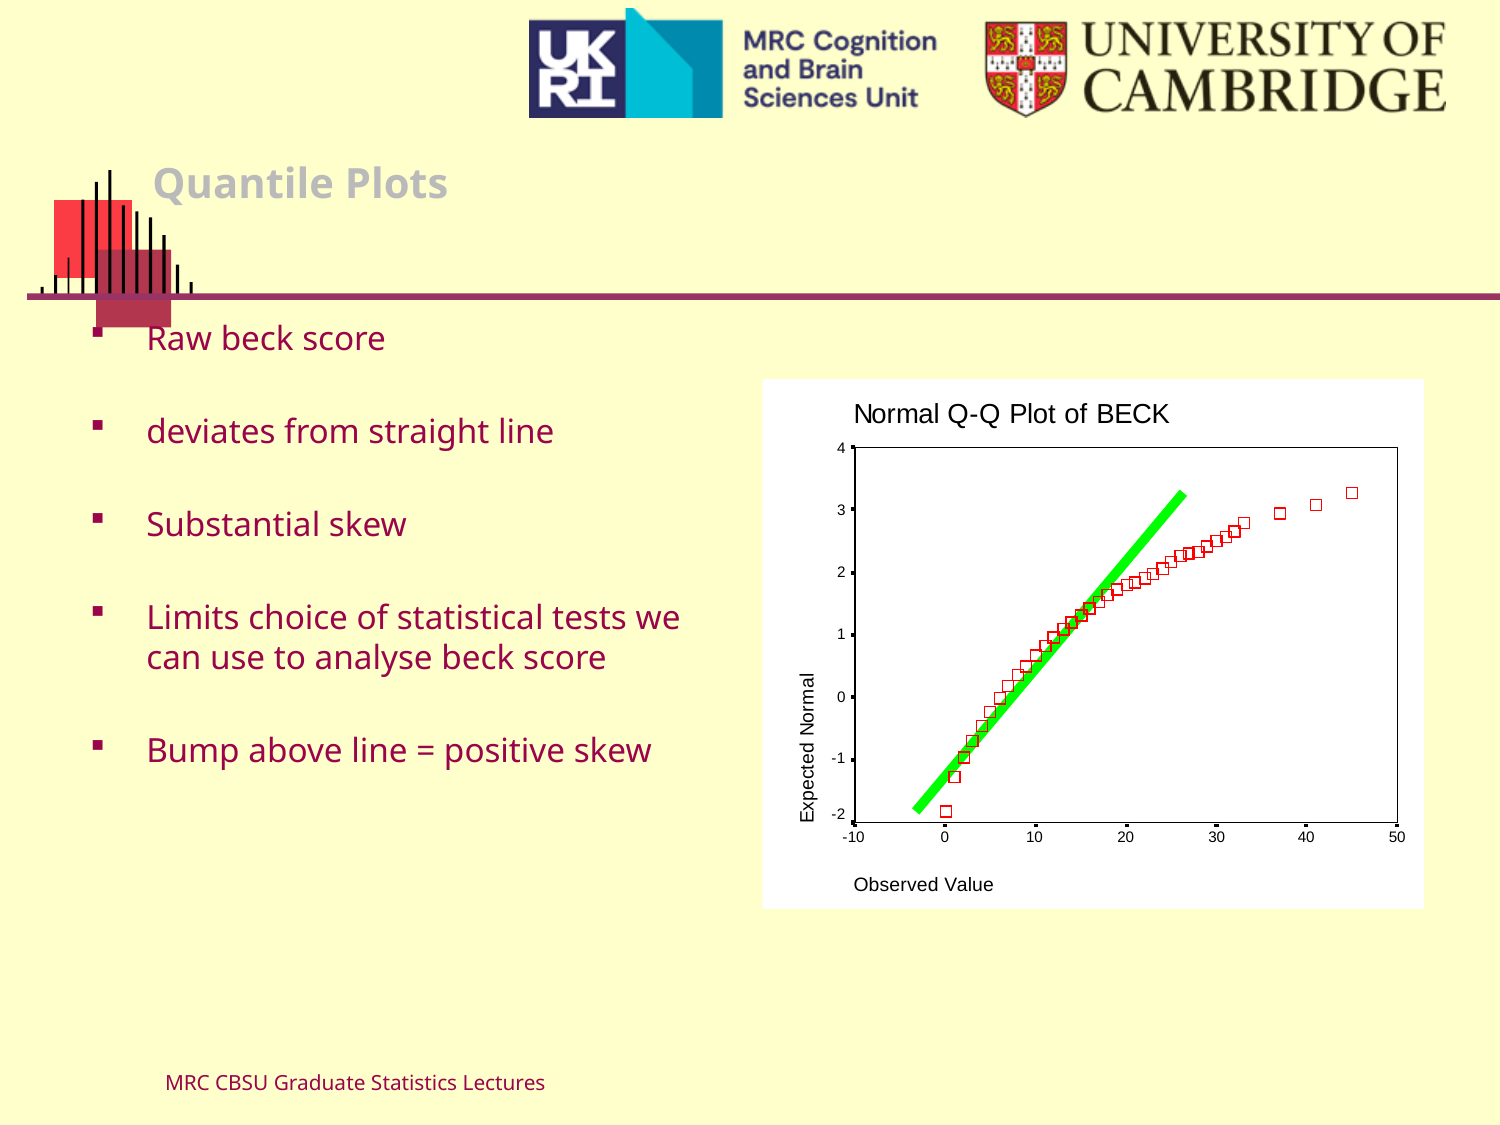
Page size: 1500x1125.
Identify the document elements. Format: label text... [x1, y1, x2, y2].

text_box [762, 379, 1426, 921]
list Raw beck score deviates from straight line Substantial skew Limits choice of statistical tests we can use to analyse beck score Bump above line = positive skew [75, 262, 738, 1038]
picture [529, 8, 1446, 118]
title Quantile Plots [137, 137, 988, 233]
footer MRC CBSU Graduate Statistics Lectures [149, 1062, 988, 1101]
